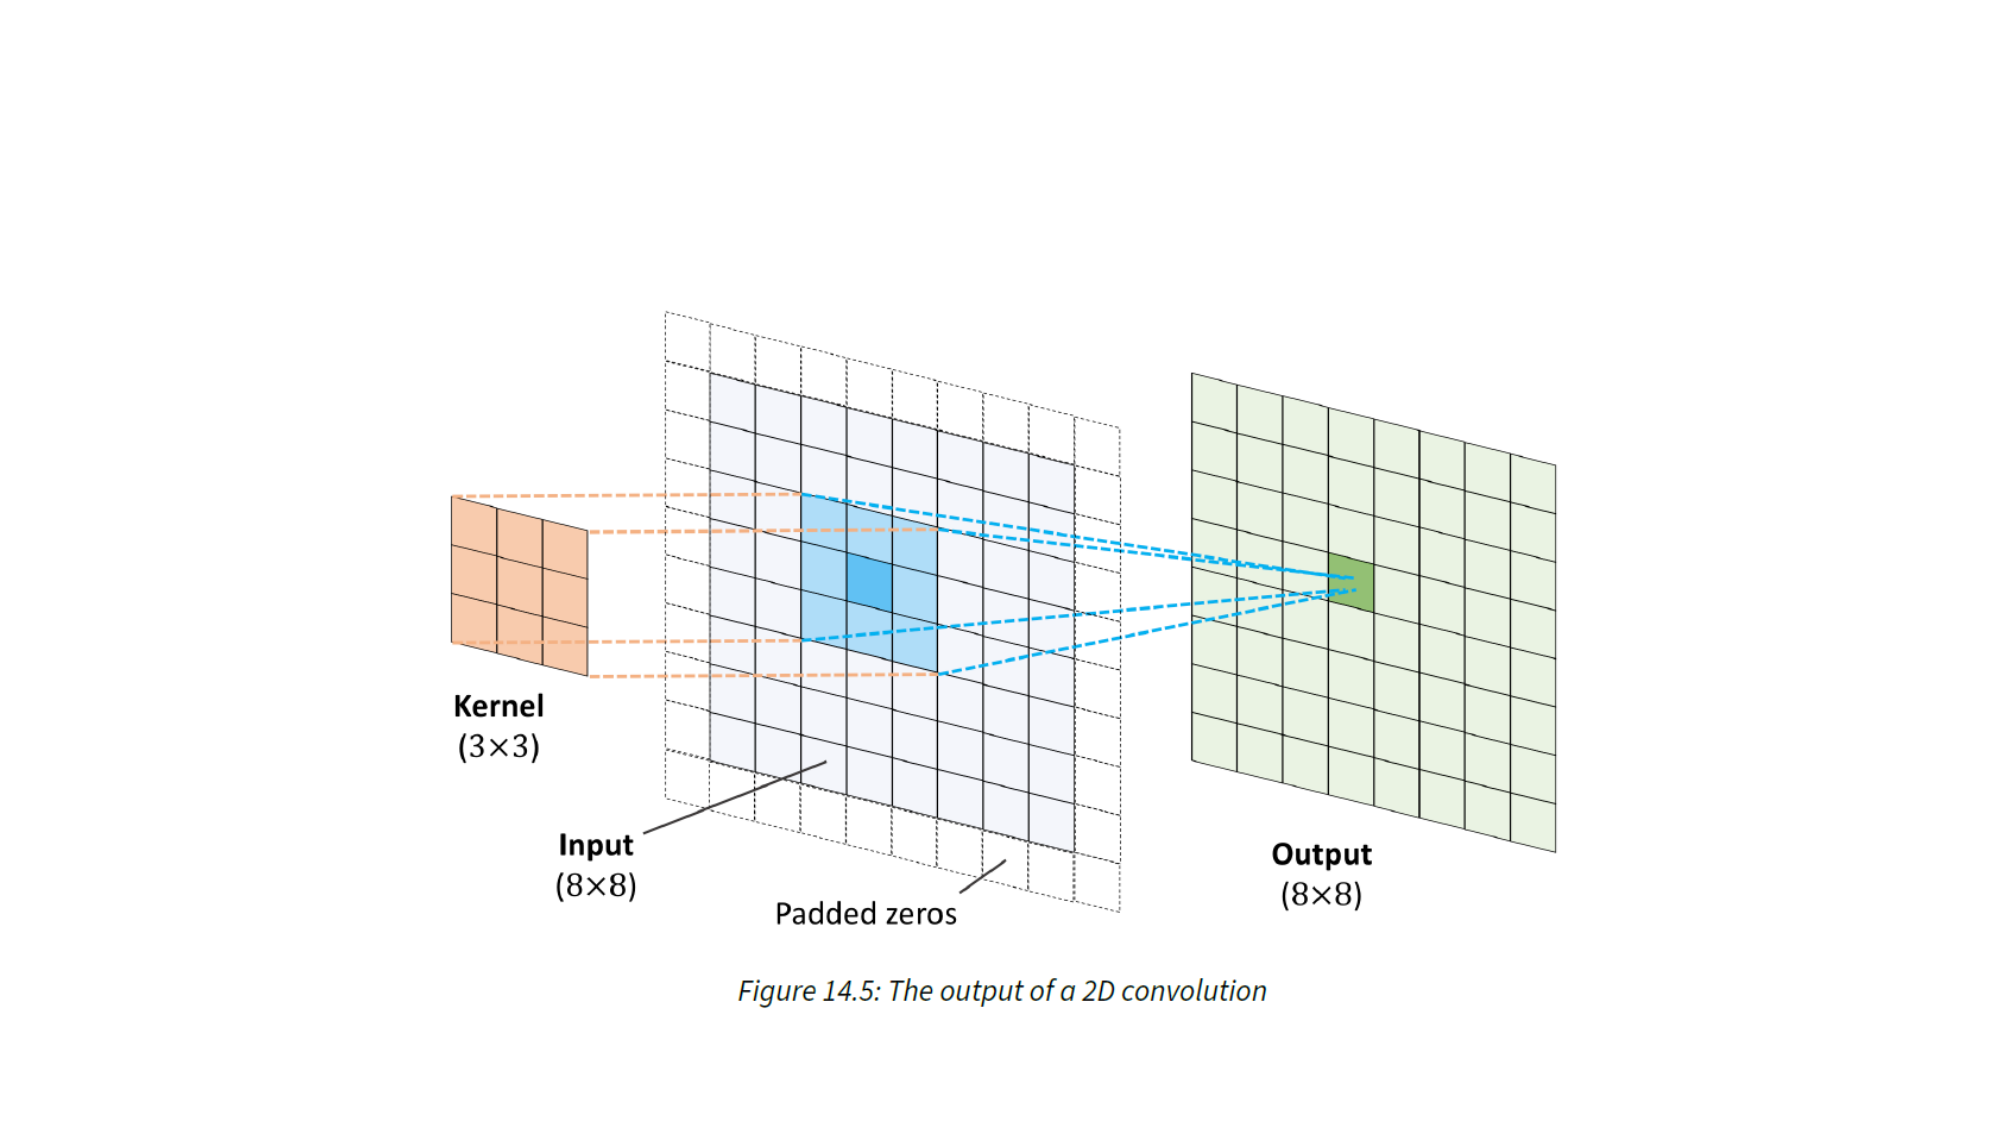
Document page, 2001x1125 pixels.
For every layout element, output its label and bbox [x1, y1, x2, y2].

list [426, 299, 1574, 1014]
